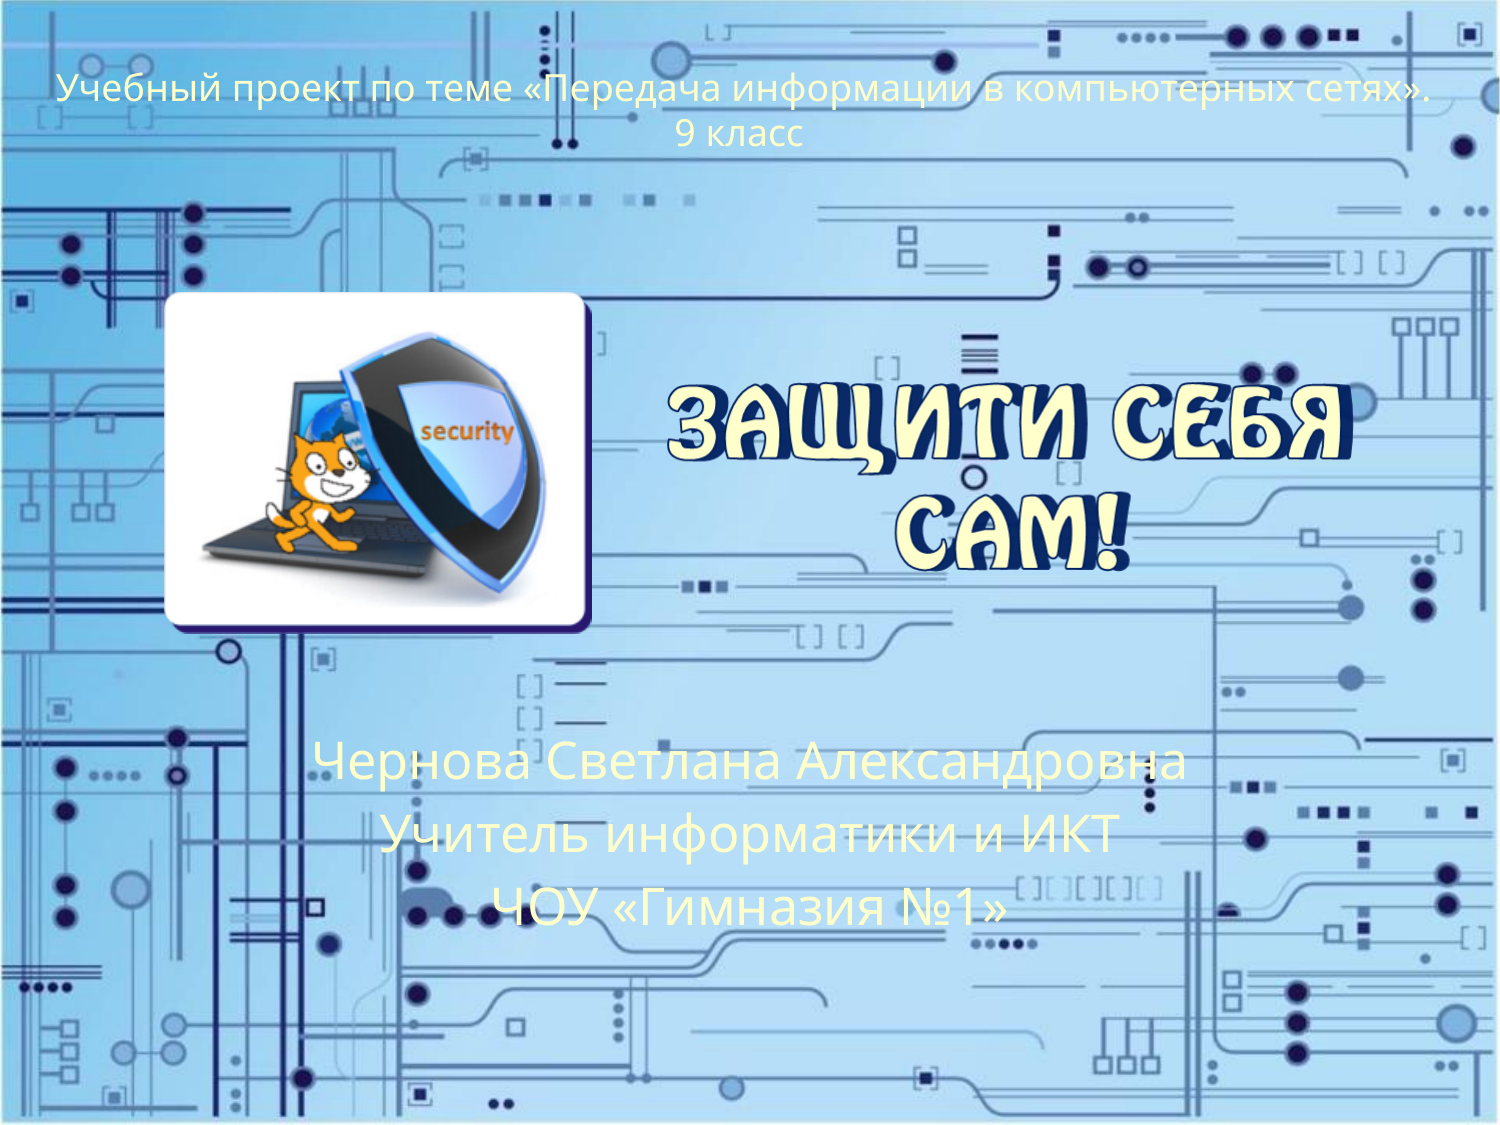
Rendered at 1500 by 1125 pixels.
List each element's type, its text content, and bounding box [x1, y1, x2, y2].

subtitle Чернова Светлана Александровна Учитель информатики и ИКТ ЧОУ «Гимназия №1» [224, 720, 1276, 1008]
text_box Учебный проект по теме «Передача информации в компьютерных сетях». 9 класс [35, 56, 1454, 162]
picture [0, 0, 1500, 1125]
